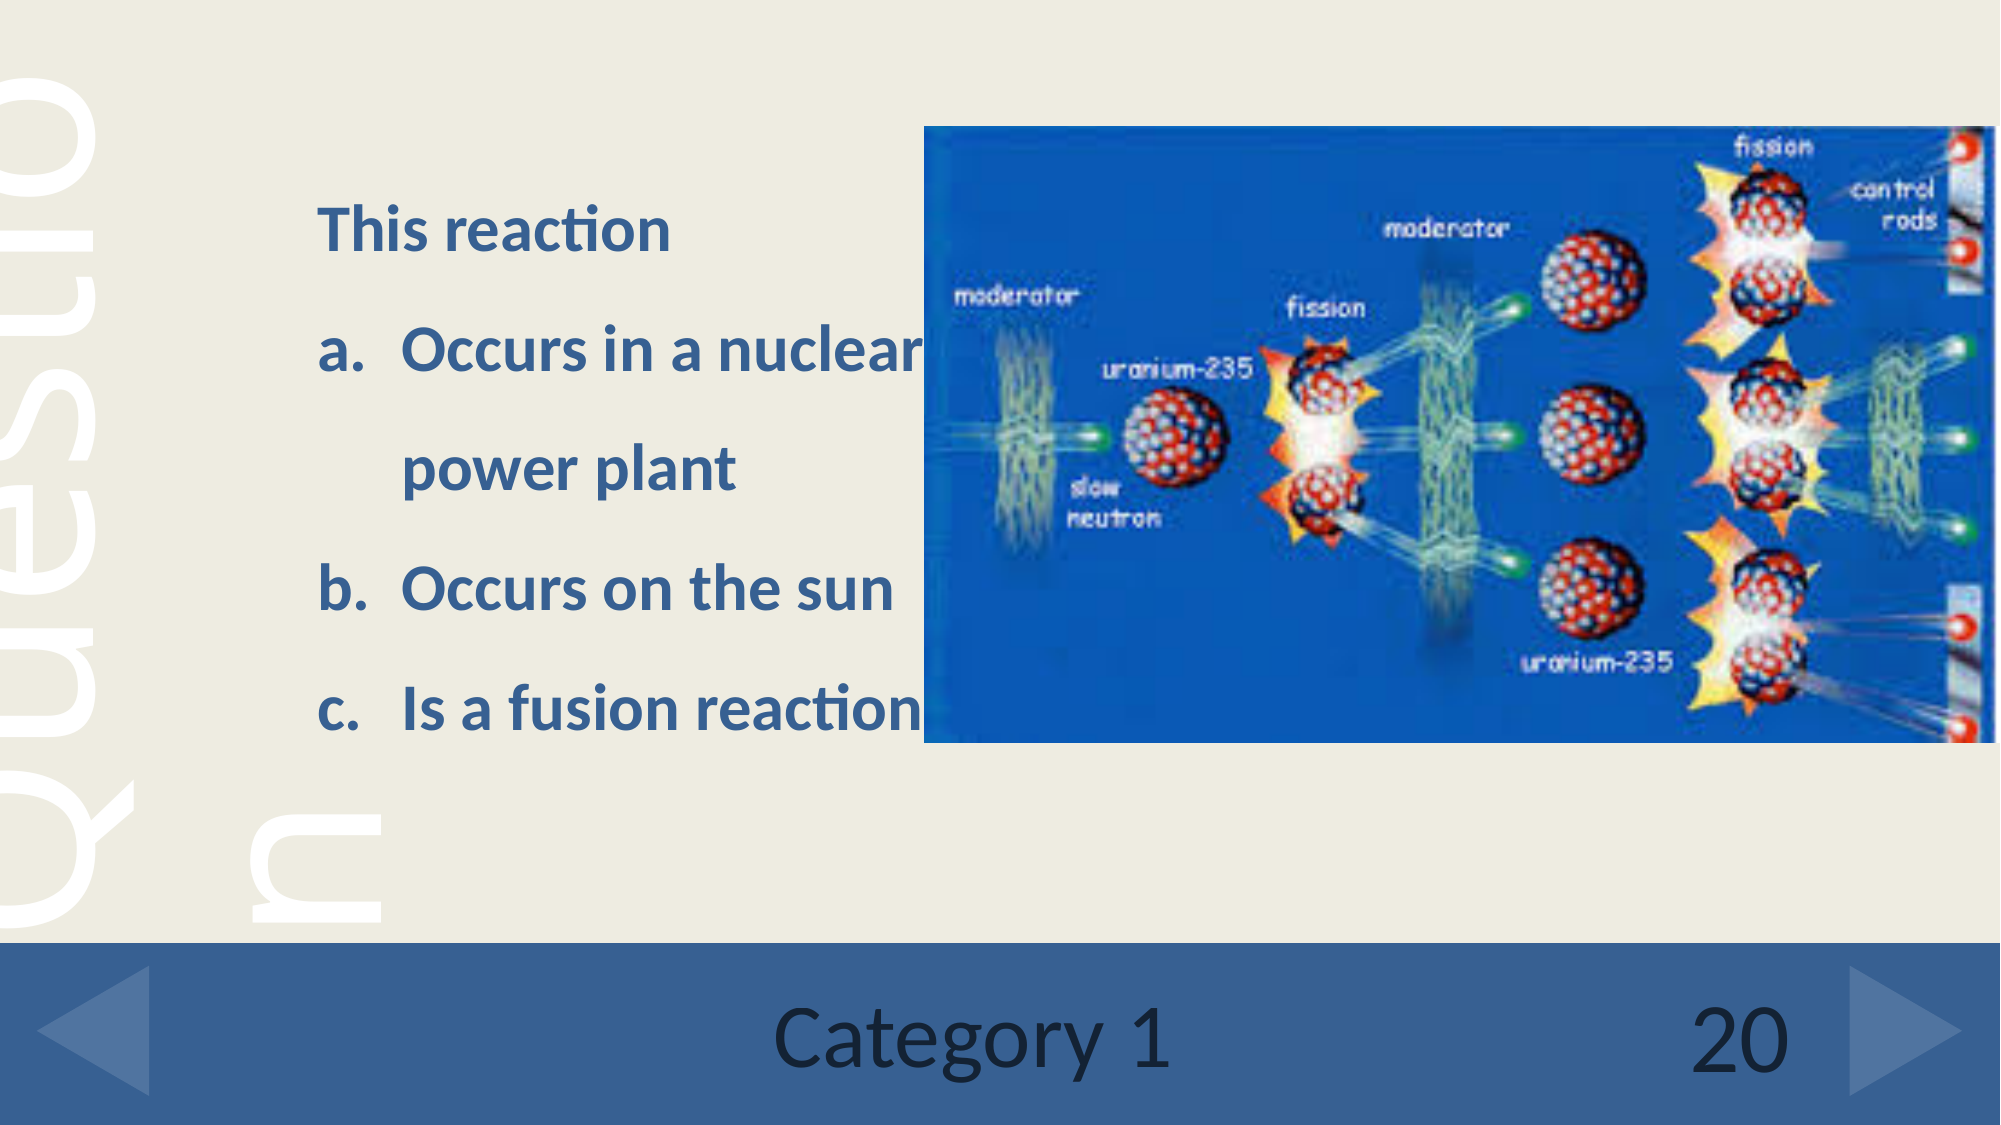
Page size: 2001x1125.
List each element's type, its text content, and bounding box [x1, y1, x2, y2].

picture [923, 126, 2000, 743]
title Category 1 [73, 937, 1873, 1125]
list This reaction Occurs in a nuclear power plant Occurs on the sun Is a fusion reaction [302, 53, 950, 835]
